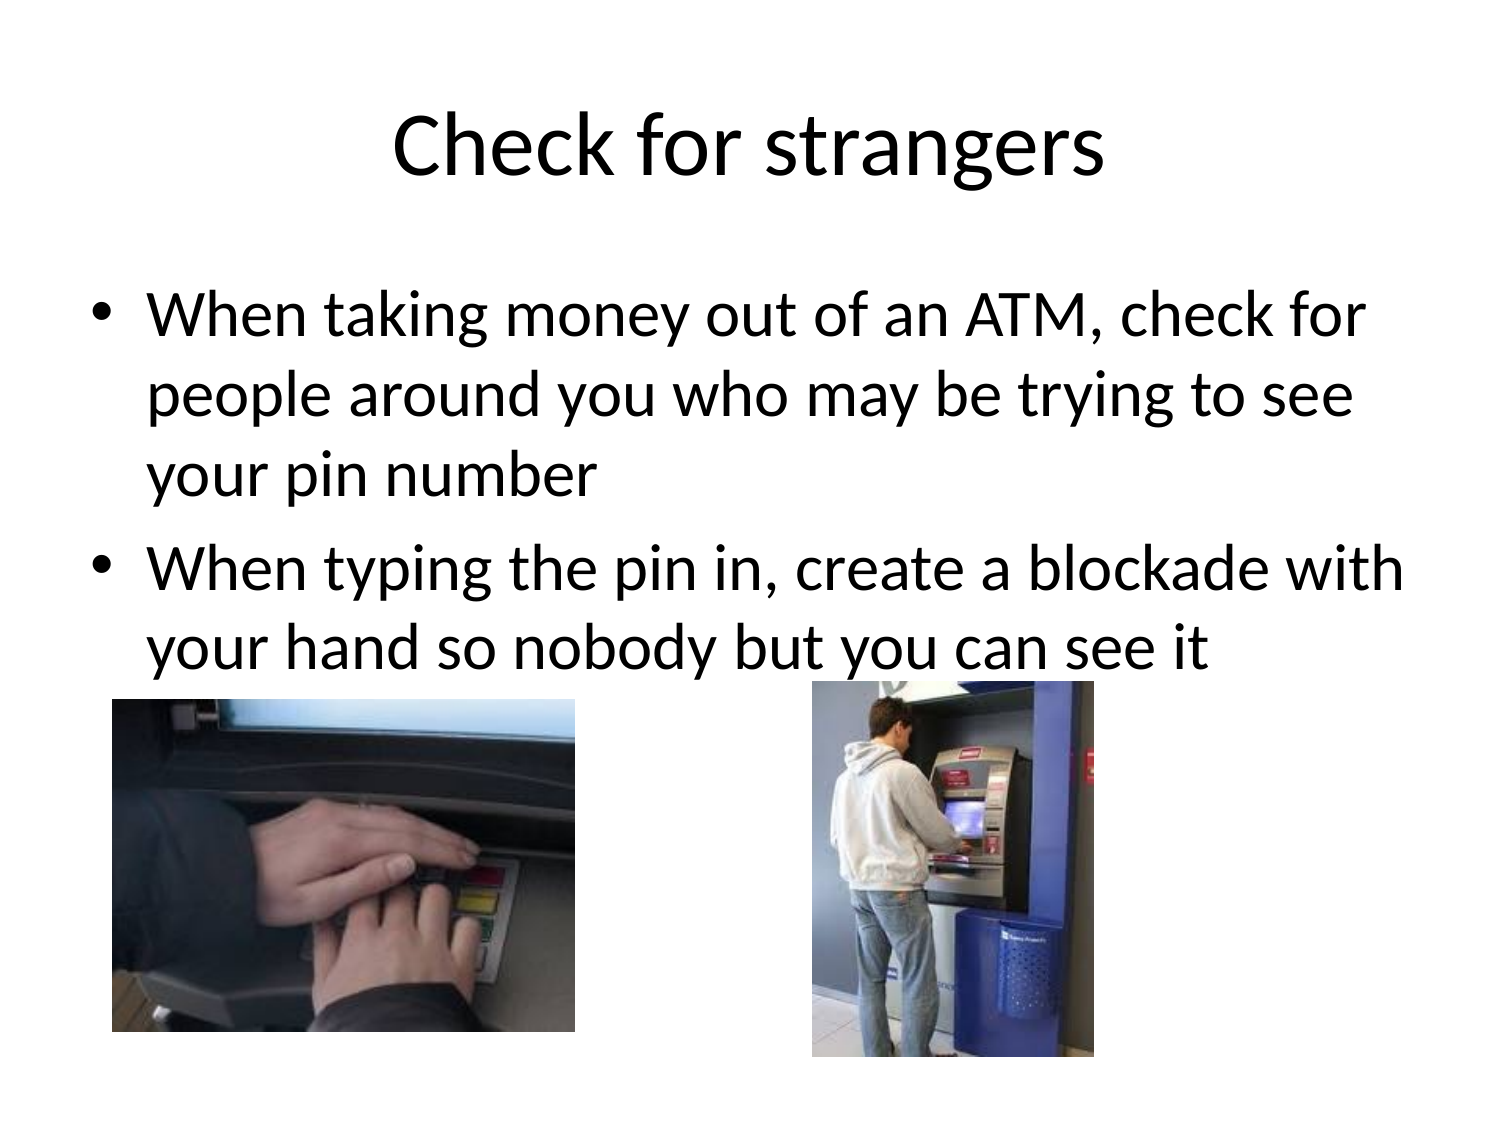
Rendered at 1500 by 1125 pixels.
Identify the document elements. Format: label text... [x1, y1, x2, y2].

picture [812, 680, 1094, 1057]
list When taking money out of an ATM, check for people around you who may be trying to see your pin number When typing the pin in, create a blockade with your hand so nobody but you can see it [75, 262, 1425, 1005]
title Check for strangers [75, 45, 1425, 233]
picture [112, 699, 576, 1032]
